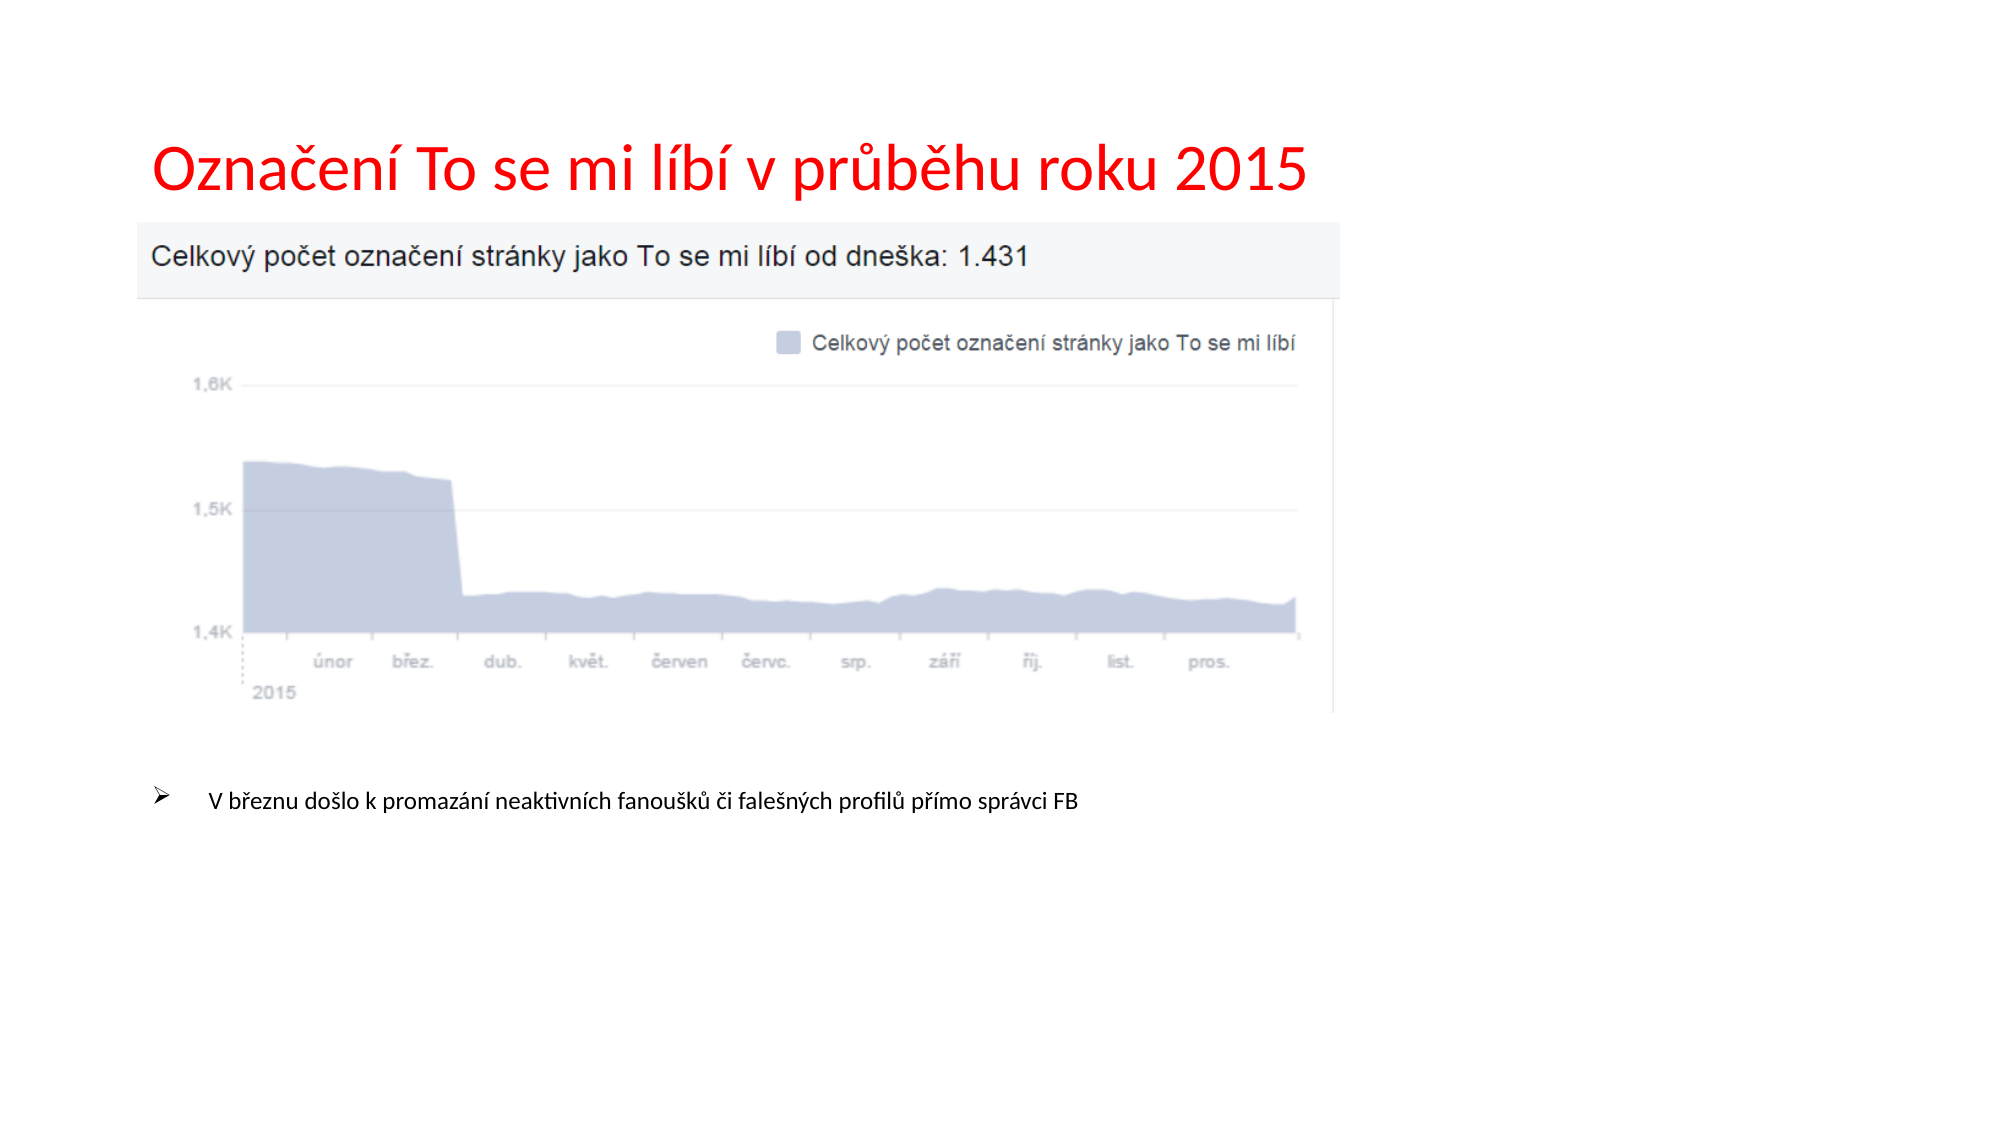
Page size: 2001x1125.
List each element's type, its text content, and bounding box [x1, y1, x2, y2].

text_box V březnu došlo k promazání neaktivních fanoušků či falešných profilů přímo správci FB [137, 776, 1757, 822]
title Označení To se mi líbí v průběhu roku 2015 [137, 59, 1863, 278]
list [137, 222, 1340, 714]
